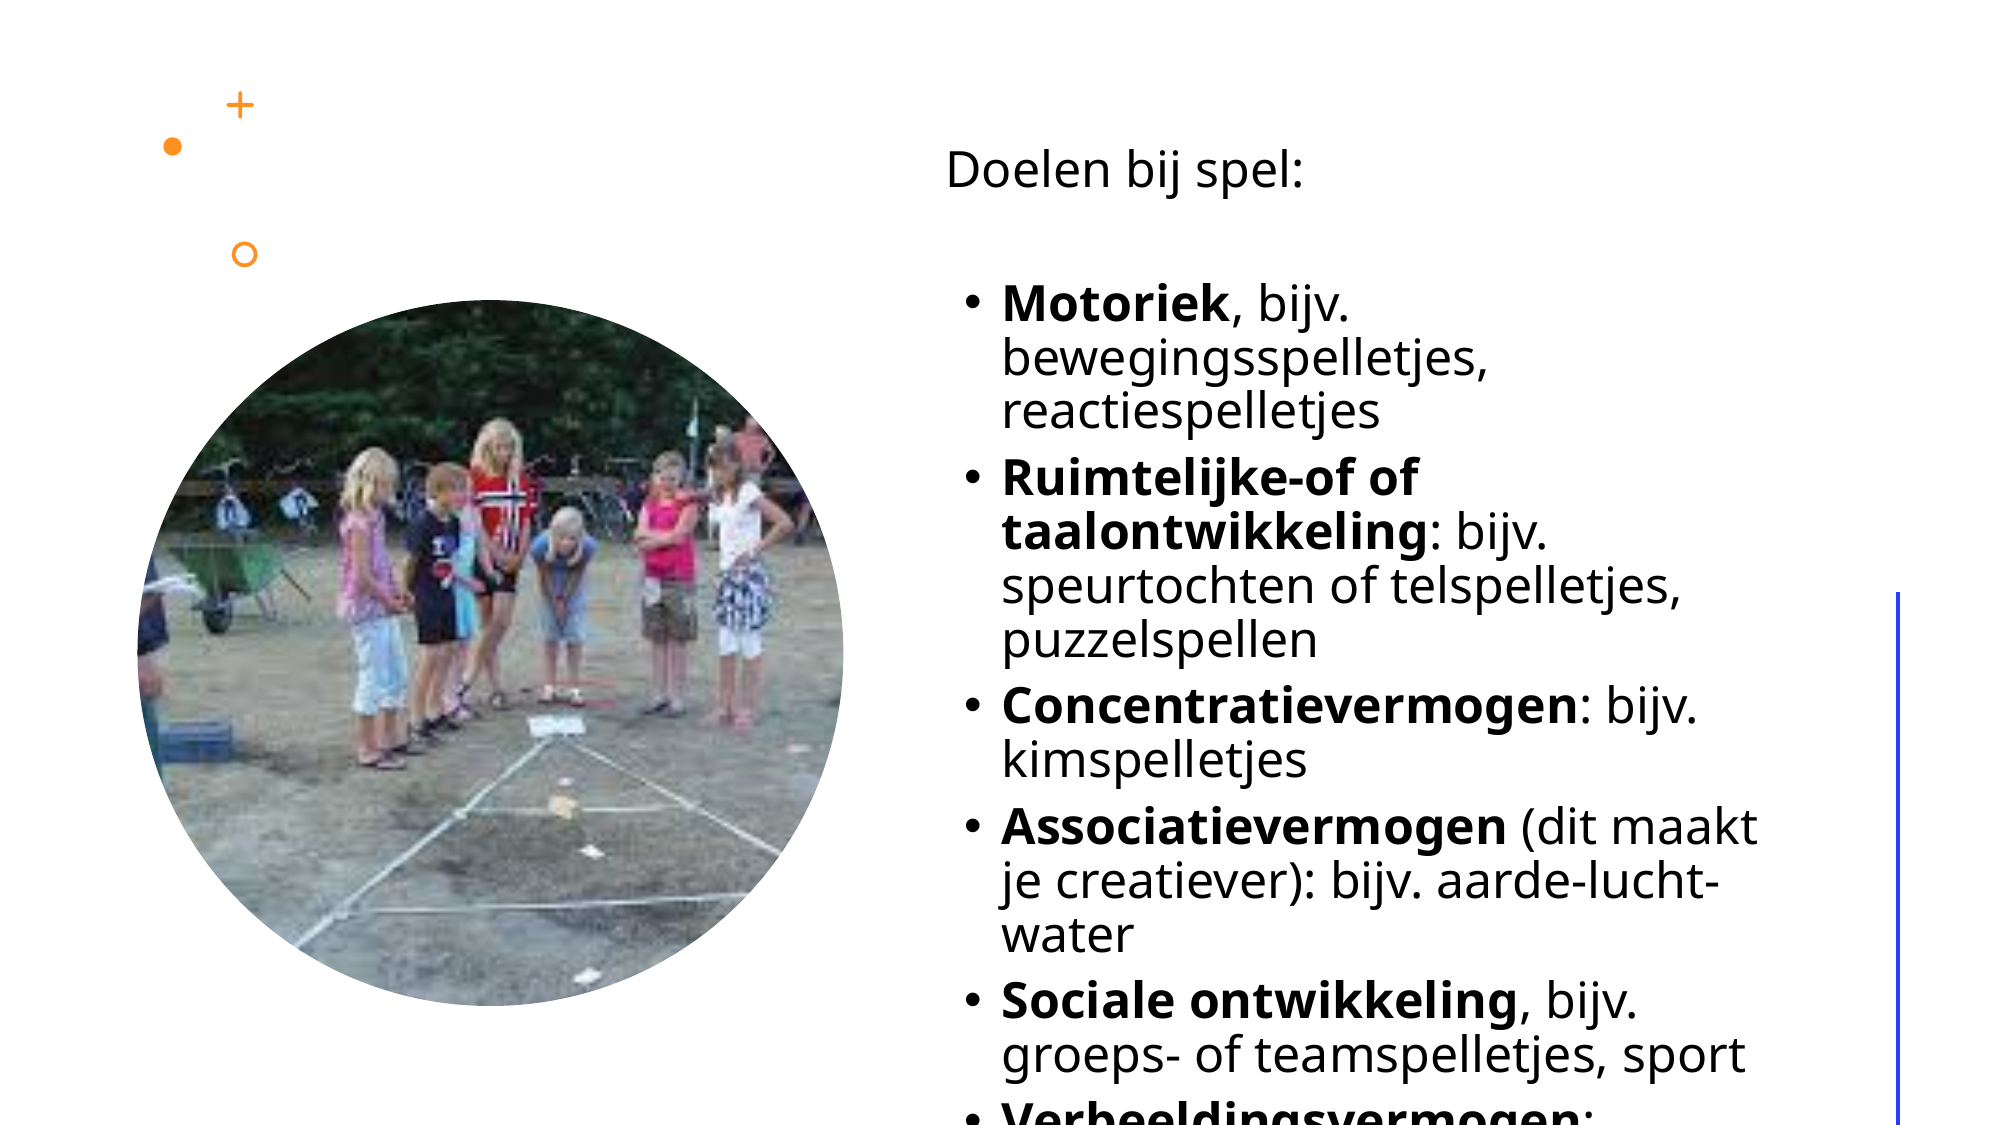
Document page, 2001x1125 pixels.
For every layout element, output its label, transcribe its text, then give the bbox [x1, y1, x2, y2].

text_box [0, 0, 2000, 1125]
picture [137, 300, 844, 1006]
text_box Doelen bij spel: Motoriek, bijv. bewegingsspelletjes, reactiespelletjes Ruimtelijke-of of taalontwikkeling: bijv. speurtochten of telspelletjes, puzzelspellen Concentratievermogen: bijv. kimspelletjes Associatievermogen (dit maakt je creatiever): bijv. aarde-lucht-water Sociale ontwikkeling, bijv. groeps- of teamspelletjes, sport Verbeeldingsvermogen: dramaspellen [930, 137, 1811, 599]
text_box [163, 137, 182, 156]
text_box [226, 90, 255, 119]
text_box [231, 241, 258, 268]
